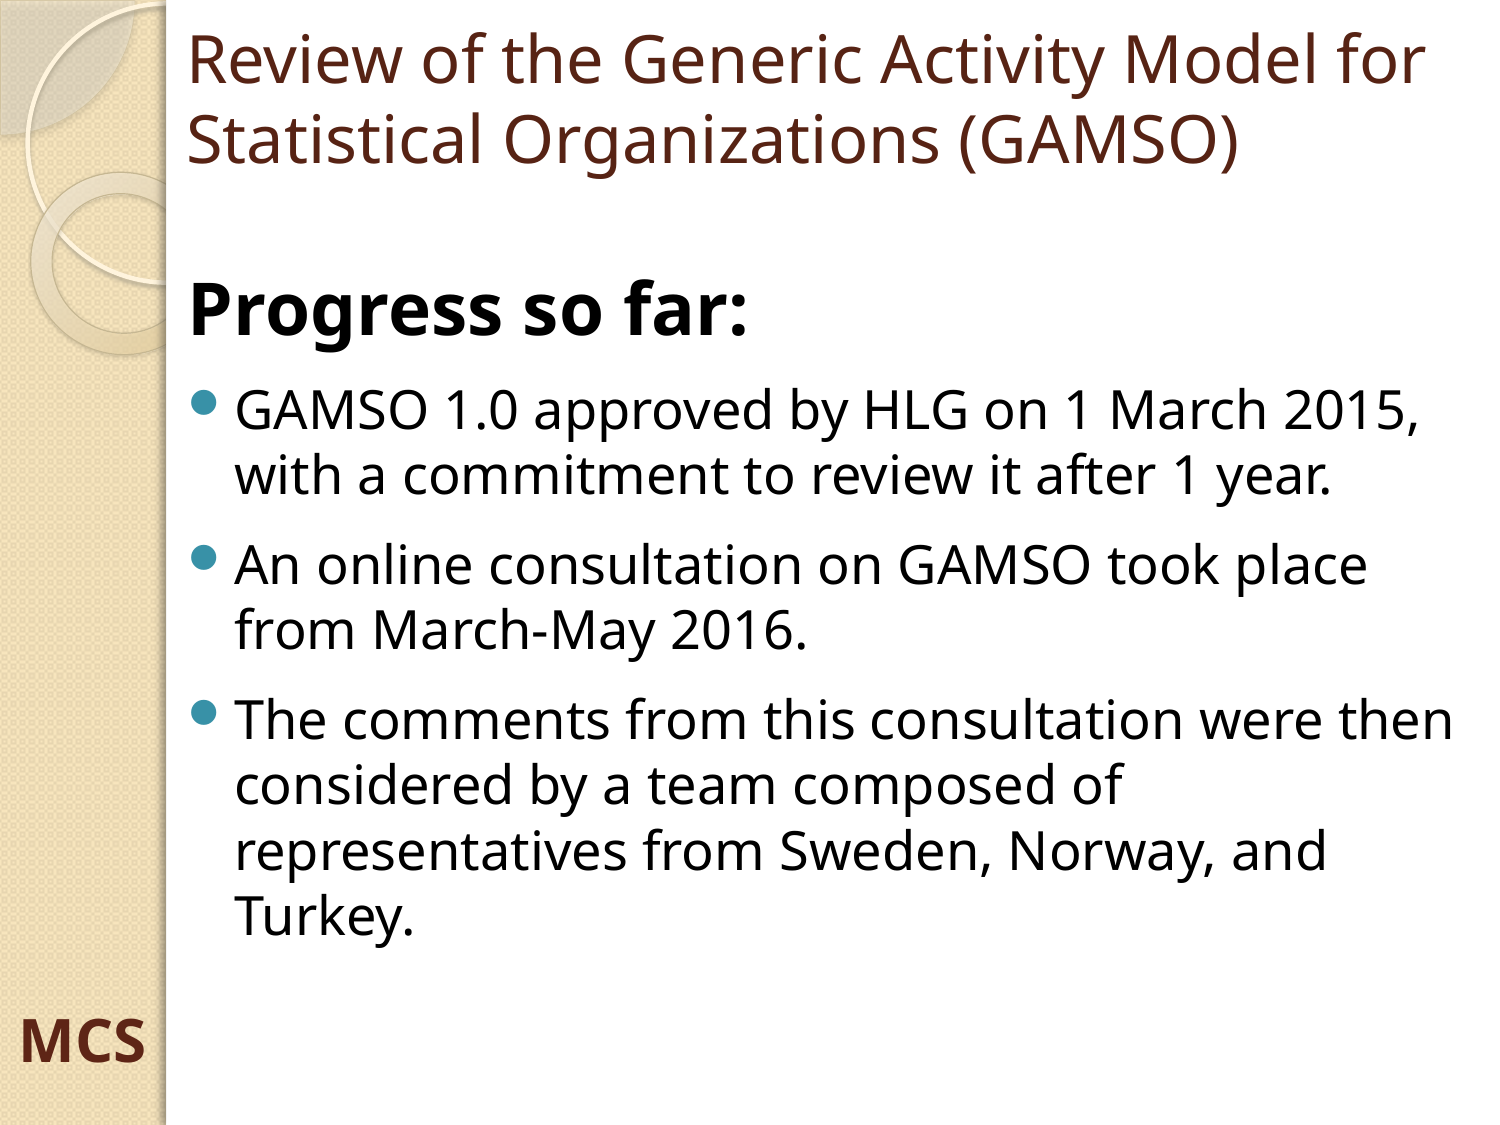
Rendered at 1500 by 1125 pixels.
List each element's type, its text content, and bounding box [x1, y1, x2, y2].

title Review of the Generic Activity Model for Statistical Organizations (GAMSO) [171, 45, 1466, 149]
text_box MCS [5, 952, 160, 1083]
list Progress so far: GAMSO 1.0 approved by HLG on 1 March 2015, with a commitment to review it after 1 year. An online consultation on GAMSO took place from March-May 2016. The comments from this consultation were then considered by a team composed of representatives from Sweden, Norway, and Turkey. [159, 255, 1483, 1094]
